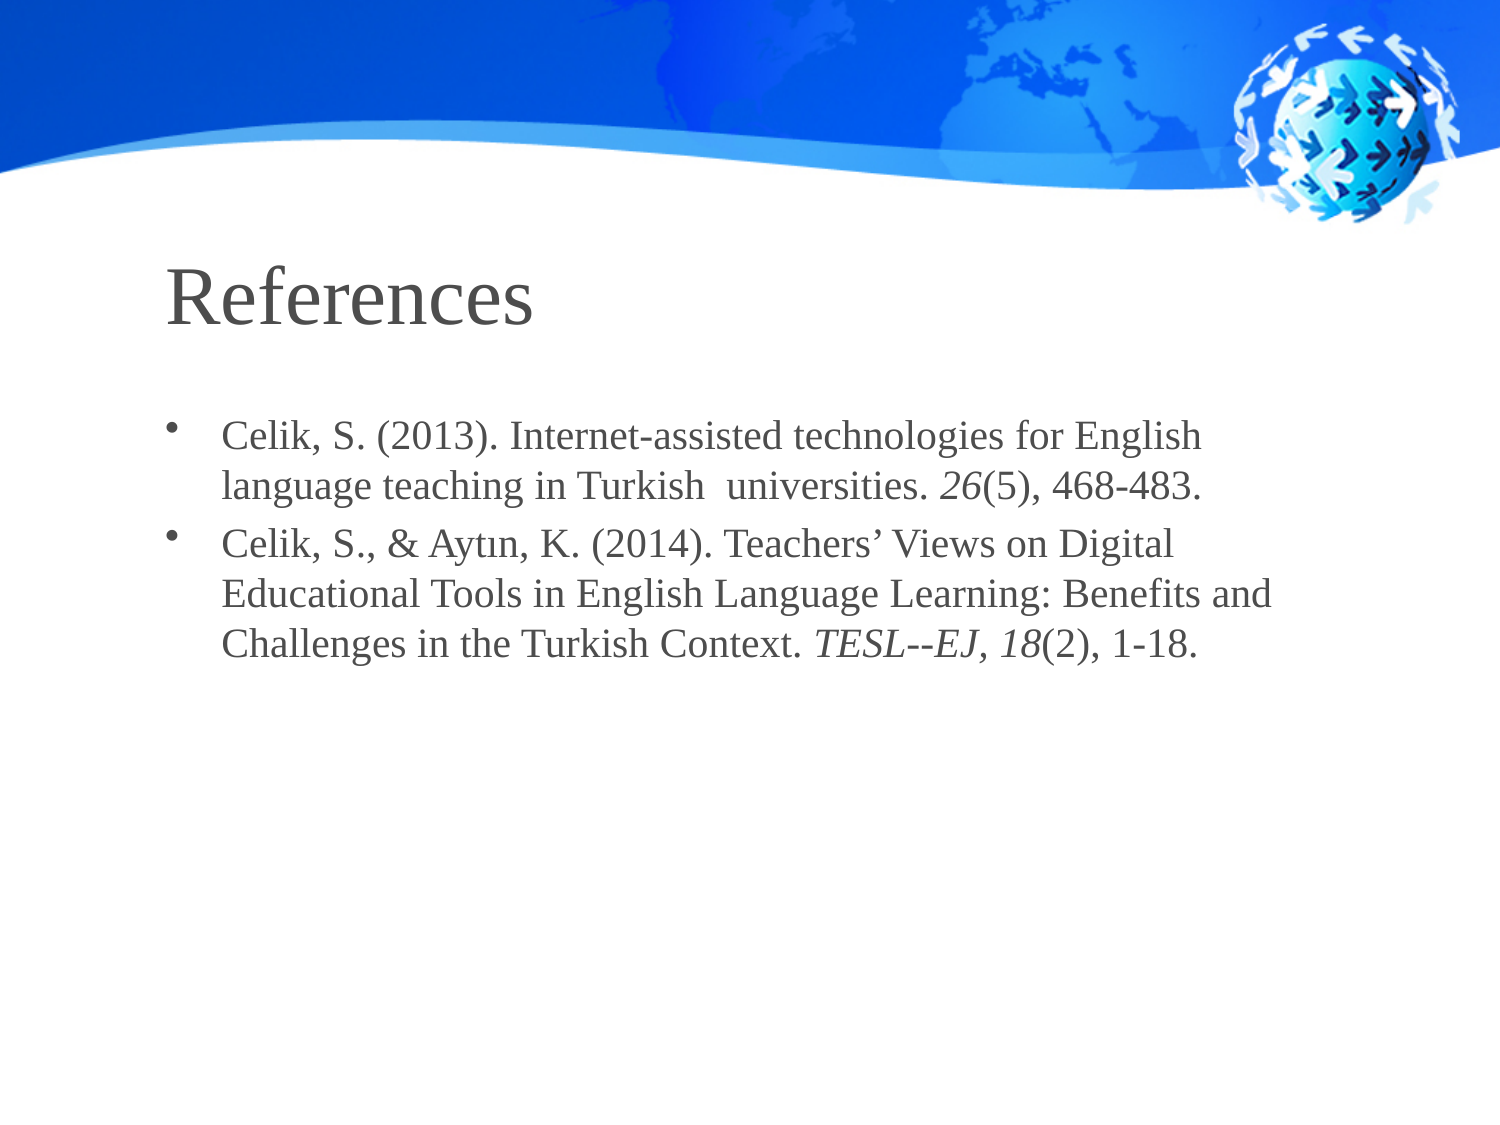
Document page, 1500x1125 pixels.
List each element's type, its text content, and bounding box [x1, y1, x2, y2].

title References [149, 232, 1351, 351]
picture [0, 0, 1500, 1125]
list Celik, S. (2013). Internet-assisted technologies for English language teaching in Turkish universities. 26(5), 468-483. Celik, S., & Aytın, K. (2014). Teachers’ Views on Digital Educational Tools in English Language Learning: Benefits and Challenges in the Turkish Context. TESL-‐EJ, 18(2), 1-18. [149, 399, 1351, 1088]
